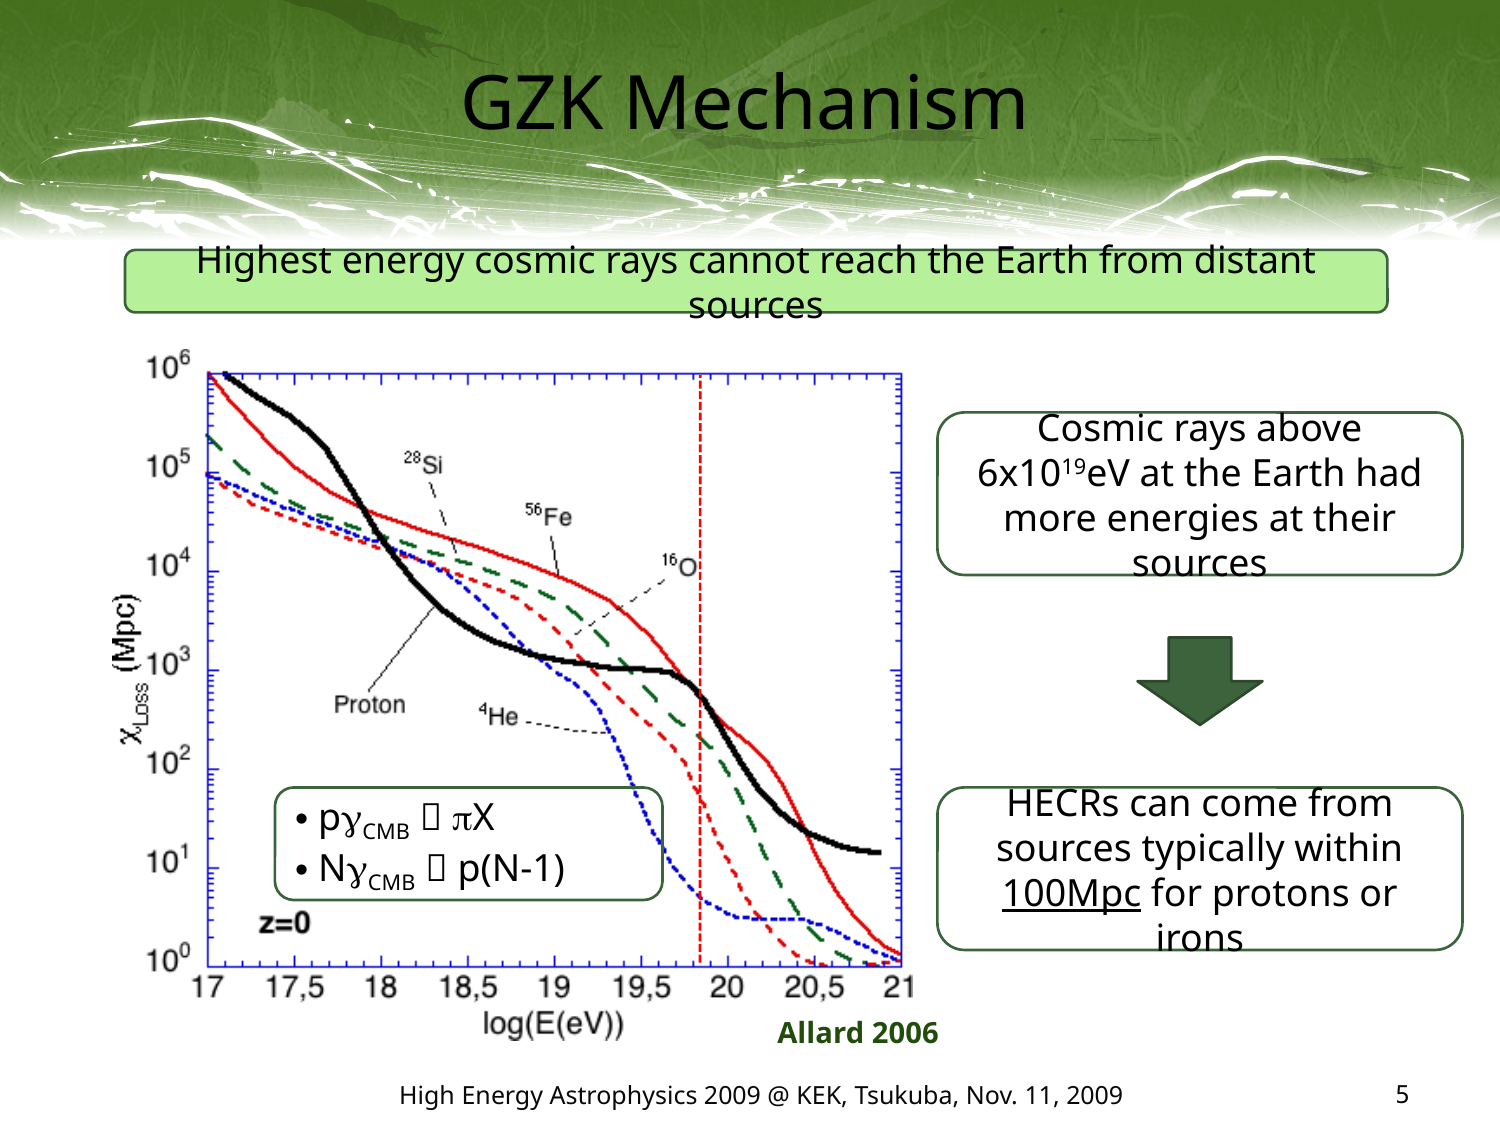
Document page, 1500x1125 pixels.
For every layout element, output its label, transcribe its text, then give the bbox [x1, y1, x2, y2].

text_box Highest energy cosmic rays cannot reach the Earth from distant sources [123, 248, 1389, 314]
picture [112, 349, 913, 1041]
text_box HECRs can come from sources typically within 100Mpc for protons or irons [936, 786, 1464, 952]
text_box Allard 2006 [917, 1014, 1075, 1050]
title GZK Mechanism [70, 35, 1421, 164]
slide_number 5 [1347, 1065, 1425, 1125]
text_box [1136, 636, 1264, 727]
footer High Energy Astrophysics 2009 @ KEK, Tsukuba, Nov. 11, 2009 [269, 1065, 1254, 1125]
text_box Cosmic rays above 6x1019eV at the Earth had more energies at their sources [936, 411, 1464, 577]
